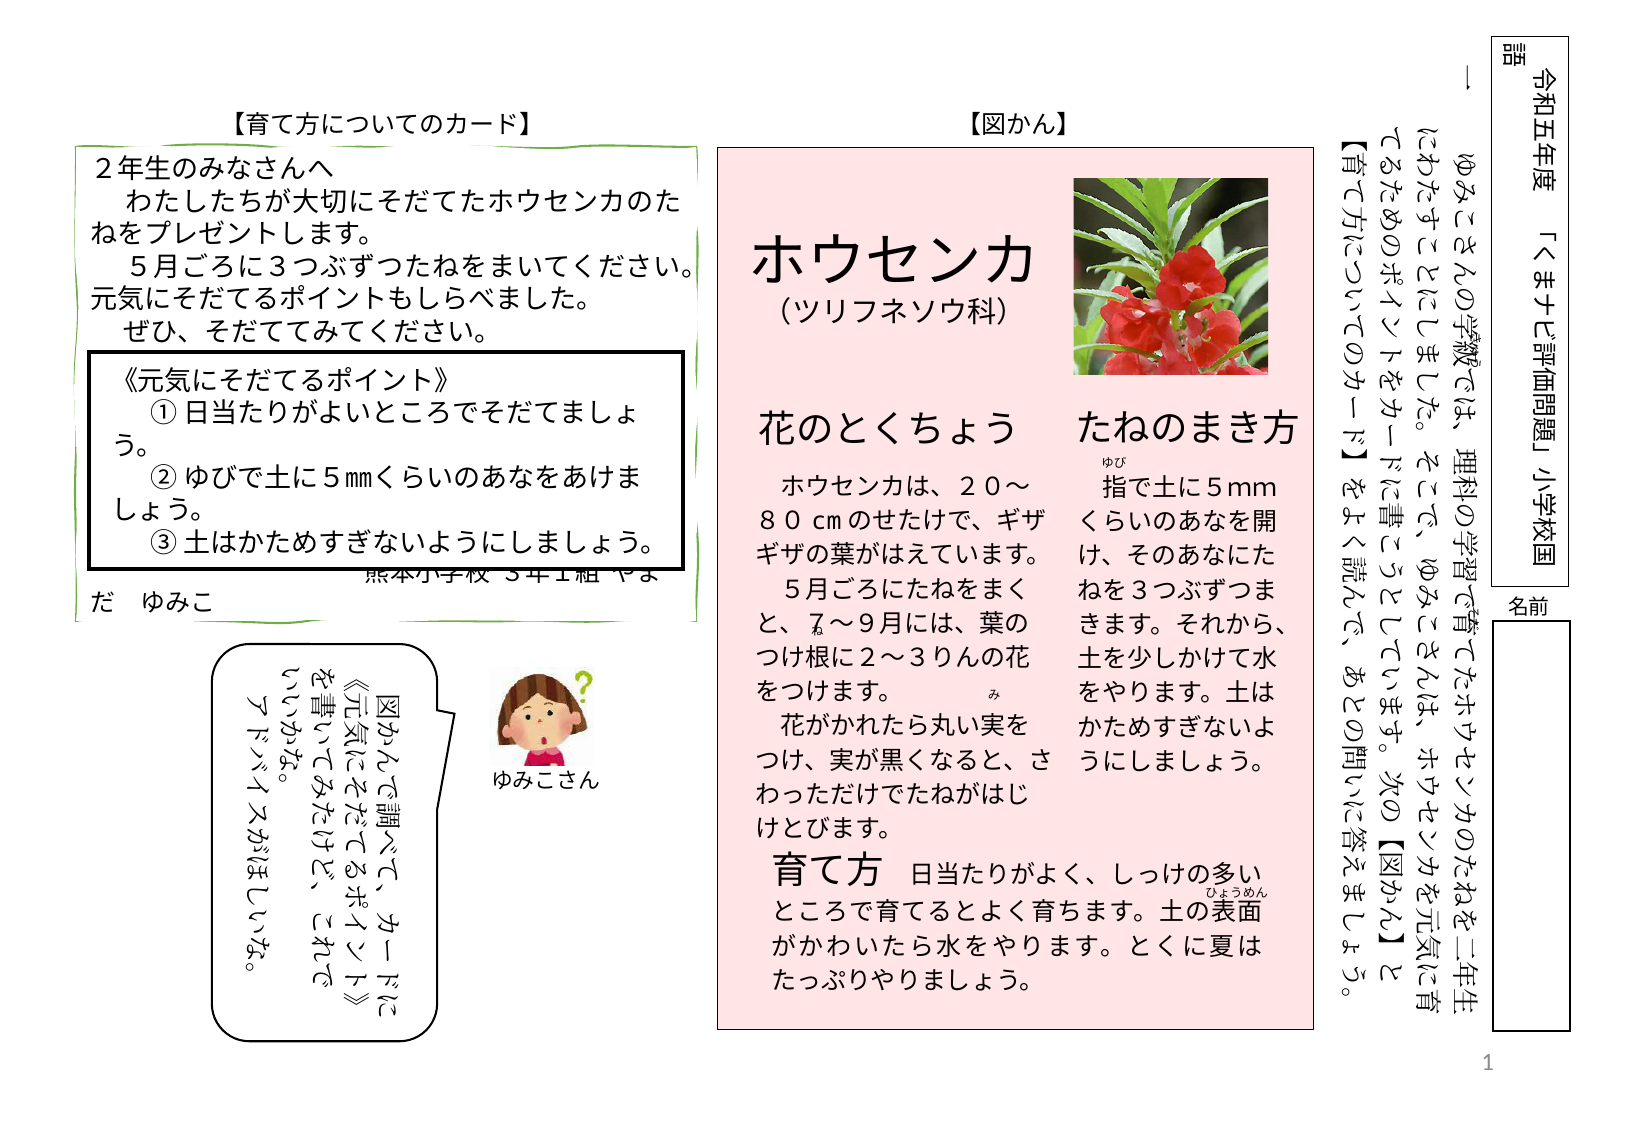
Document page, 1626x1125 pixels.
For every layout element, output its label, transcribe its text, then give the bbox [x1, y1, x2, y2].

text_box きゅう [1468, 332, 1484, 498]
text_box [1488, 586, 1570, 1031]
text_box 花のとくちょう [743, 397, 1072, 502]
picture [489, 667, 595, 786]
text_box 一 [1427, 49, 1491, 99]
text_box 【育て方についてのカード】 [187, 100, 584, 146]
text_box 《元気にそだてるポイント》 ① 日当たりがよいところでそだてましょう。 ② ゆびで土に５㎜くらいのあなをあけましょう。 ③ 土はかためすぎないようにしましょう。 [88, 351, 684, 570]
text_box ね [805, 616, 890, 644]
slide_number 1 [1143, 1029, 1510, 1090]
text_box ホウセンカは、２０～８０cmのせたけで、ギザギザの葉がはえています。 ５月ごろにたねをまくと、７～９月には、葉のつけ根に２～３りんの花をつけます。 花がかれたら丸い実をつけ、実が黒くなると、さわっただけでたねがはじけとびます。 [740, 458, 1069, 850]
text_box そだ [1466, 606, 1482, 772]
text_box ひょうめん [1199, 878, 1284, 906]
text_box 【図かん】 [925, 100, 1118, 146]
text_box 育て方 日当たりがよく、しっけの多いところで育てるとよく育ちます。土の表面がかわいたら水をやります。とくに夏はたっぷりやりましょう。 [756, 849, 1278, 1003]
text_box [717, 147, 1314, 1030]
text_box ゆび [1095, 448, 1180, 476]
text_box ホウセンカ （ツリフネソウ科） [704, 215, 1073, 336]
text_box 令和五年度 「くまナビ評価問題」小学校国語 [1491, 36, 1569, 586]
text_box ゆみこさんの学級では、理科の学習で育てたホウセンカのたねを二年生にわたすことにしました。そこで、ゆみこさんは、ホウセンカを元気に育てるためのポイントをカードに書こうとしています。次の【図かん】と【育て方についてのカード】をよく読んで、あとの問いに答えましょう。 [1311, 110, 1491, 1029]
picture [1073, 178, 1269, 375]
text_box 図かんで調べて、カードに《元気にそだてるポイント》を書いてみたけど、これで いいかな。 アドバイスがほしいな。 [210, 642, 456, 1043]
text_box ２年生のみなさんへ わたしたちが大切にそだてたホウセンカのたねをプレゼントします。 ５月ごろに３つぶずつたねをまいてください。元気にそだてるポイントもしらべました。 ぜひ、そだててみてください。 熊本小学校 ３年１組 やまだ ゆみこ [73, 143, 700, 625]
text_box たねのまき方 [1060, 396, 1337, 456]
text_box 指で土に５ｍｍくらいのあなを開け、そのあなにたねを３つぶずつまきます。それから、土を少しかけて水をやります。土はかためすぎないようにしましょう。 [1062, 460, 1314, 783]
text_box ゆみこさん [455, 766, 636, 793]
text_box と [1349, 746, 1377, 911]
text_box み [982, 681, 1067, 709]
